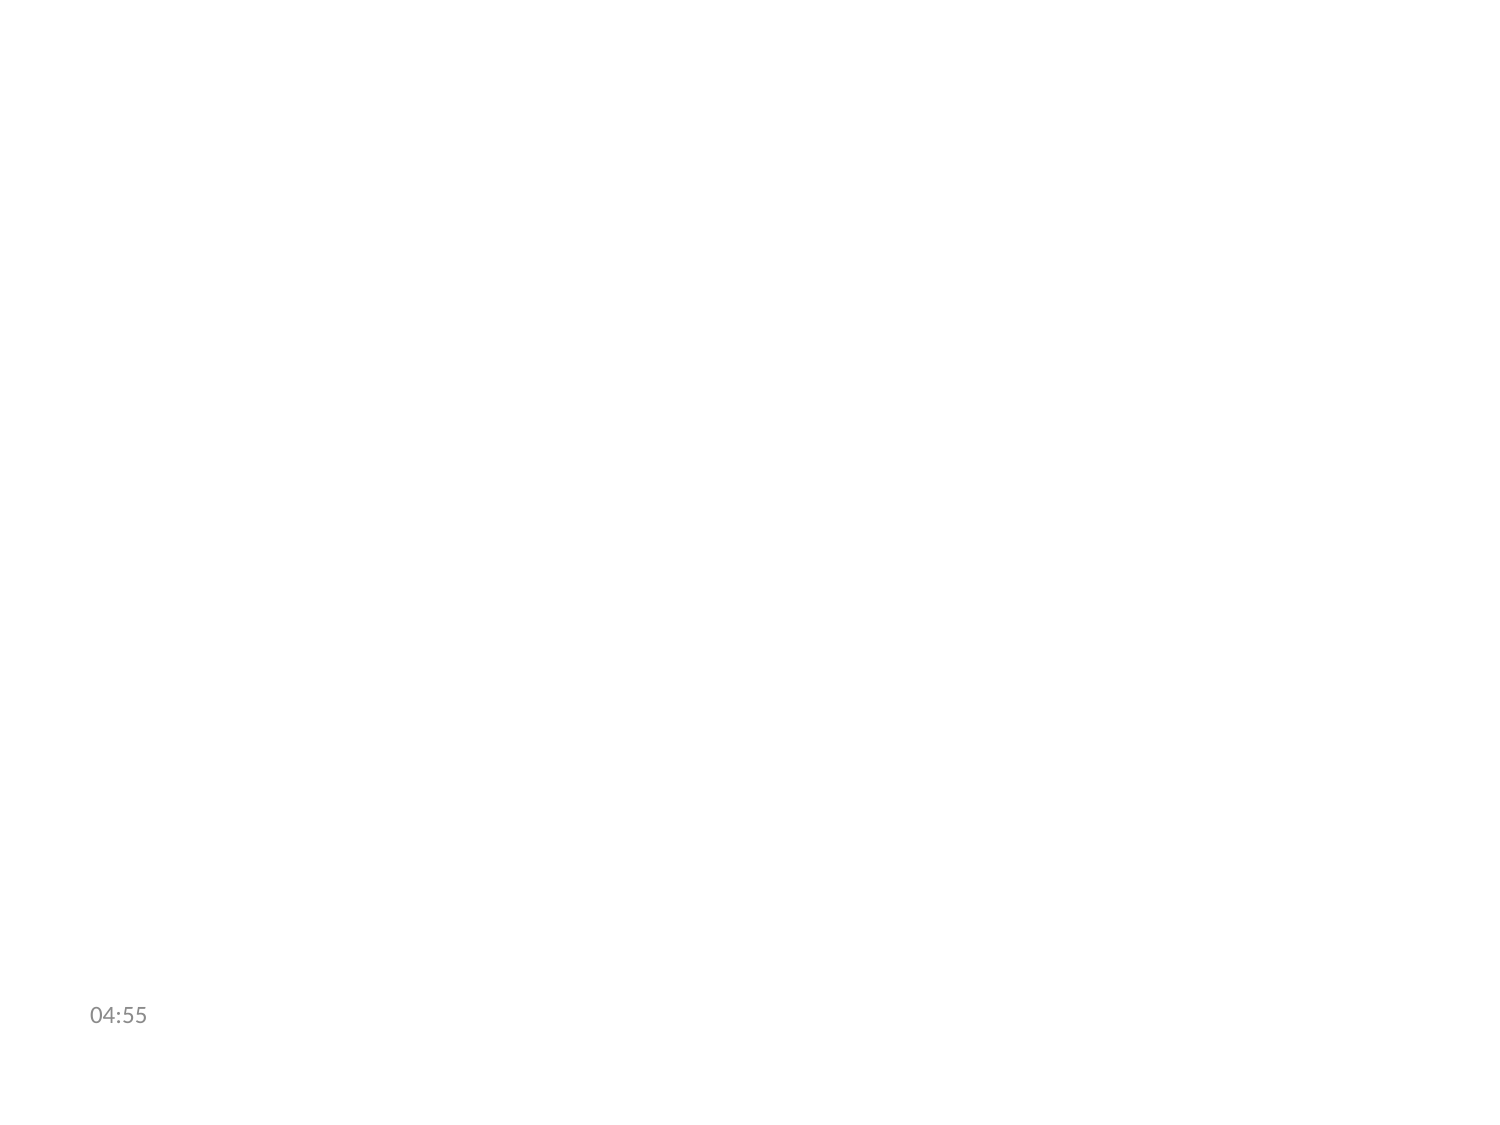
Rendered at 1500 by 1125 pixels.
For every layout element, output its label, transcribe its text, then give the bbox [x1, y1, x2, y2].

text_box 15:35 [75, 983, 425, 1044]
